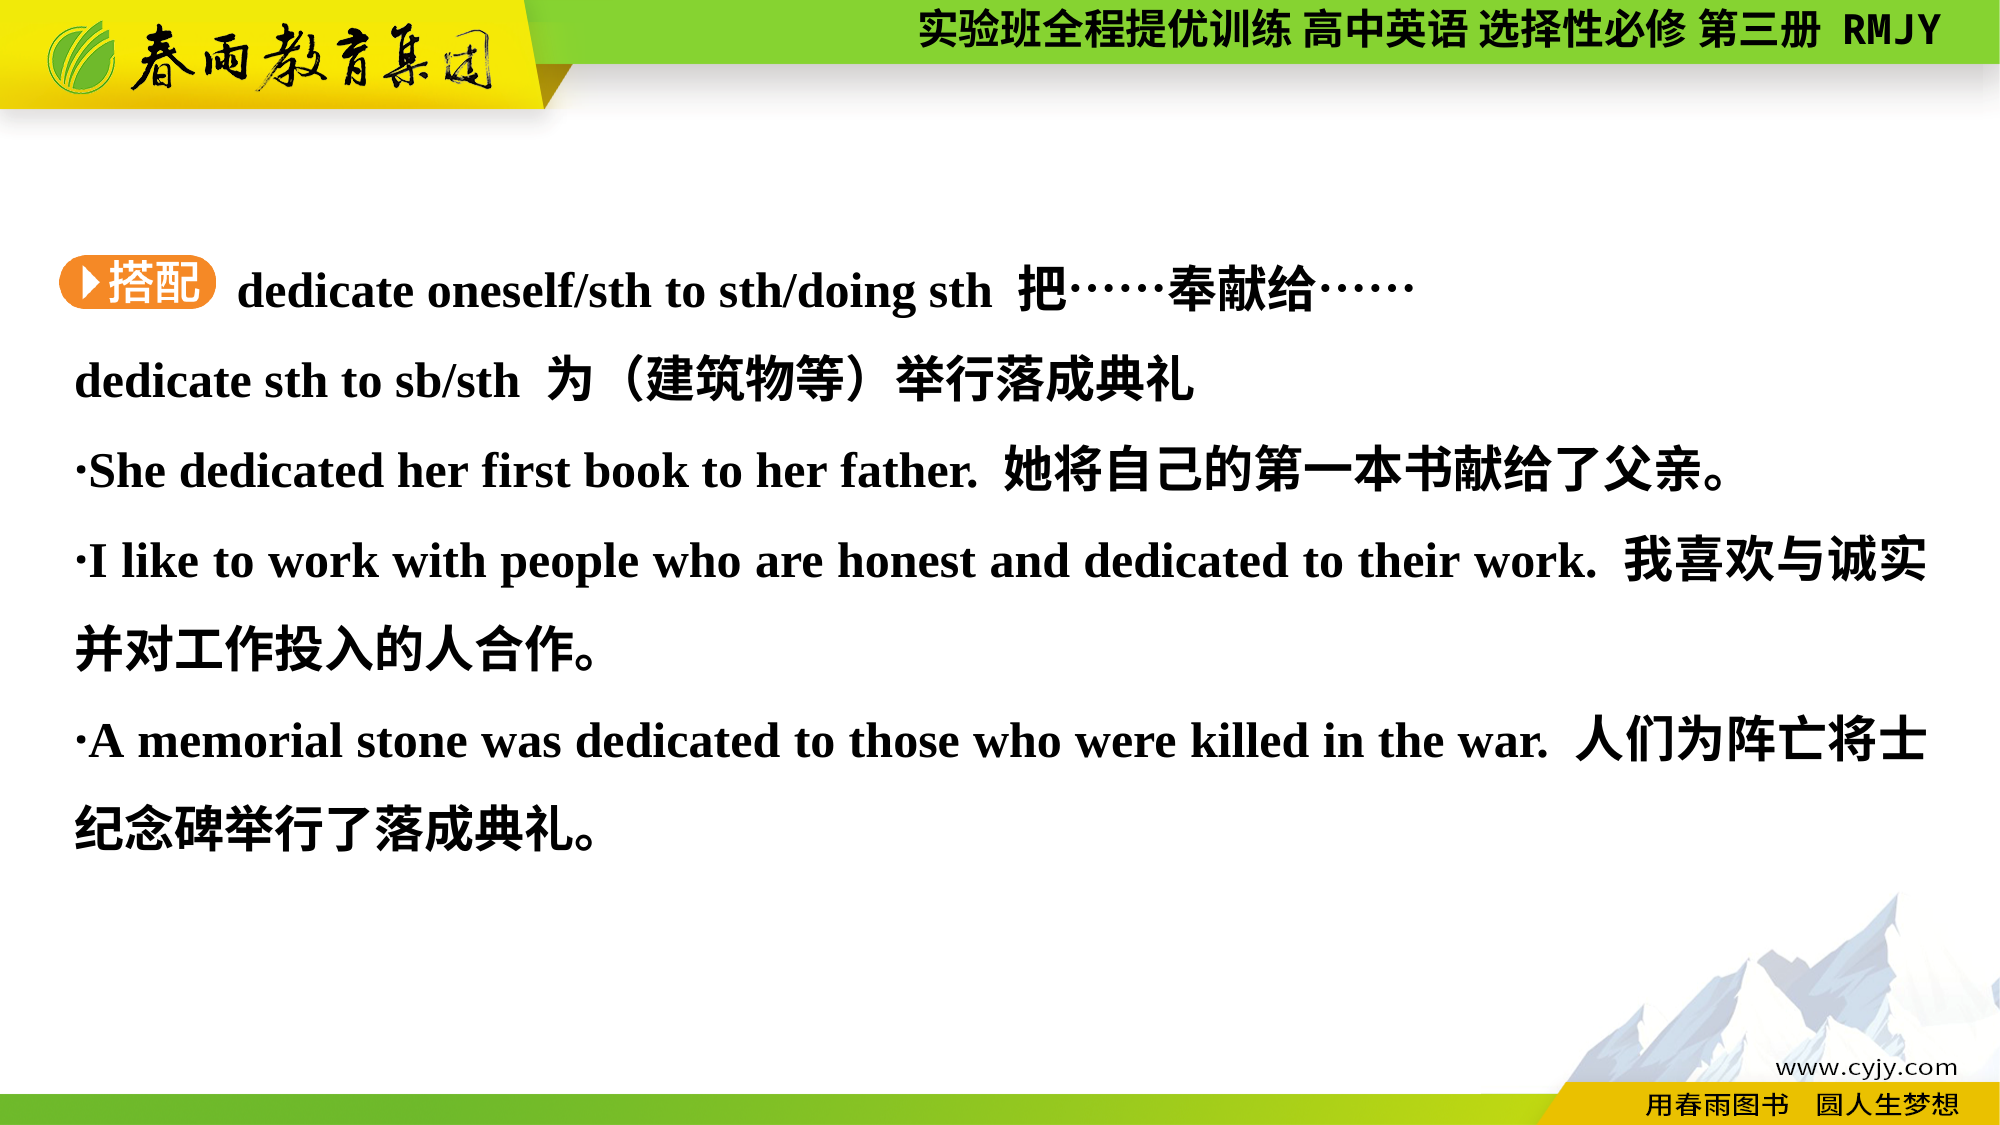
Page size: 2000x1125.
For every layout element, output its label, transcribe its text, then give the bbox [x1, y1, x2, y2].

list dedicate oneself/sth to sth/doing sth 把……奉献给…… dedicate sth to sb/sth 为（建筑物等）举行落成典礼 ·She dedicated her first book to her father. 她将自己的第一本书献给了父亲。 ·I like to work with people who are honest and dedicated to their work. 我喜欢与诚实并对工作投入的人合作。 ·A memorial stone was dedicated to those who were killed in the war. 人们为阵亡将士纪念碑举行了落成典礼。 [59, 219, 1944, 872]
picture [0, 0, 2000, 1125]
